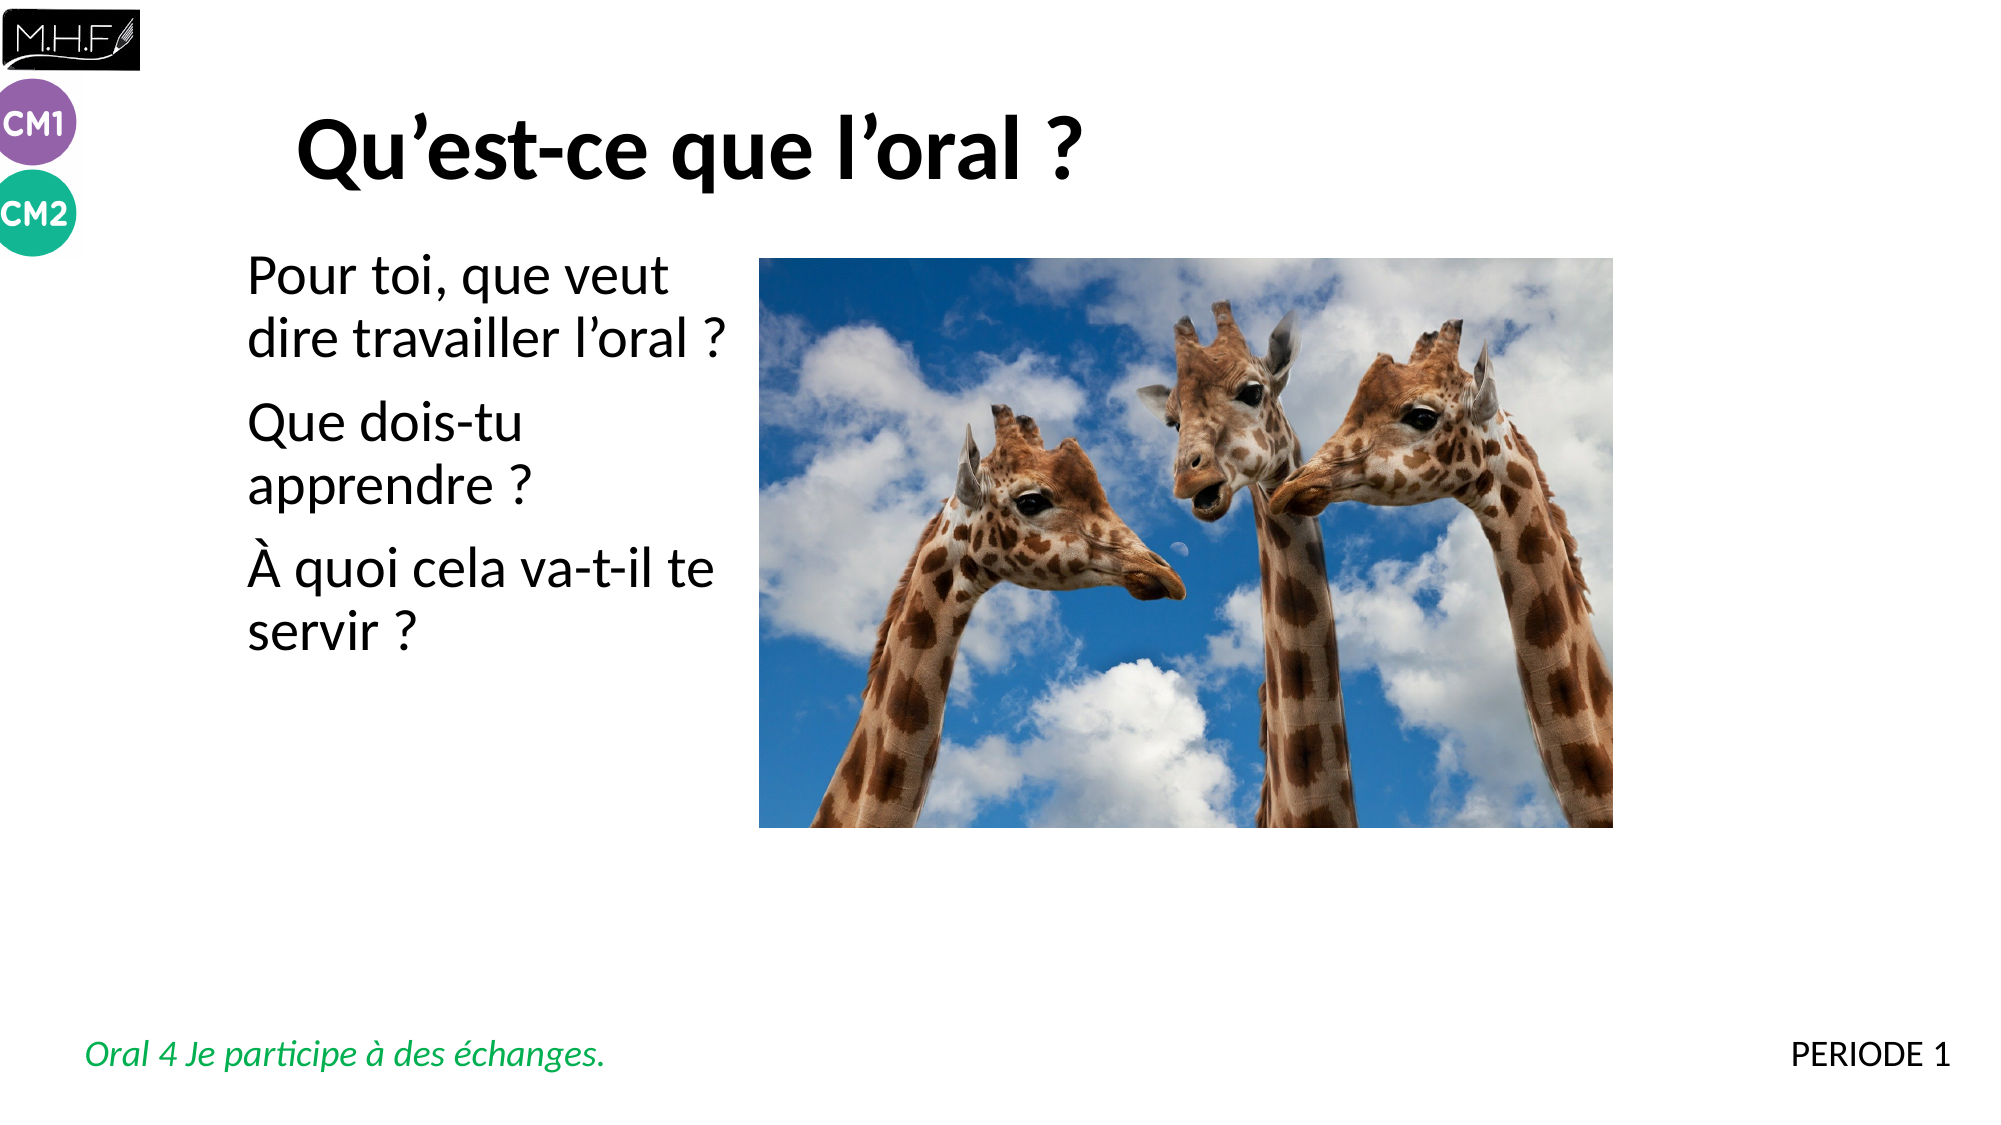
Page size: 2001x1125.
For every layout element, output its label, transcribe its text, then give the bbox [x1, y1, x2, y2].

title Qu’est-ce que l’oral ? [281, 41, 1576, 258]
picture [759, 258, 1613, 828]
picture [0, 7, 140, 259]
list Pour toi, que veut dire travailler l’oral ? Que dois-tu apprendre ? À quoi cela va-t-il te servir ? [232, 236, 774, 951]
text_box PERIODE 1 [1362, 1021, 1967, 1082]
text_box Oral 4 Je participe à des échanges. [69, 1021, 1071, 1082]
